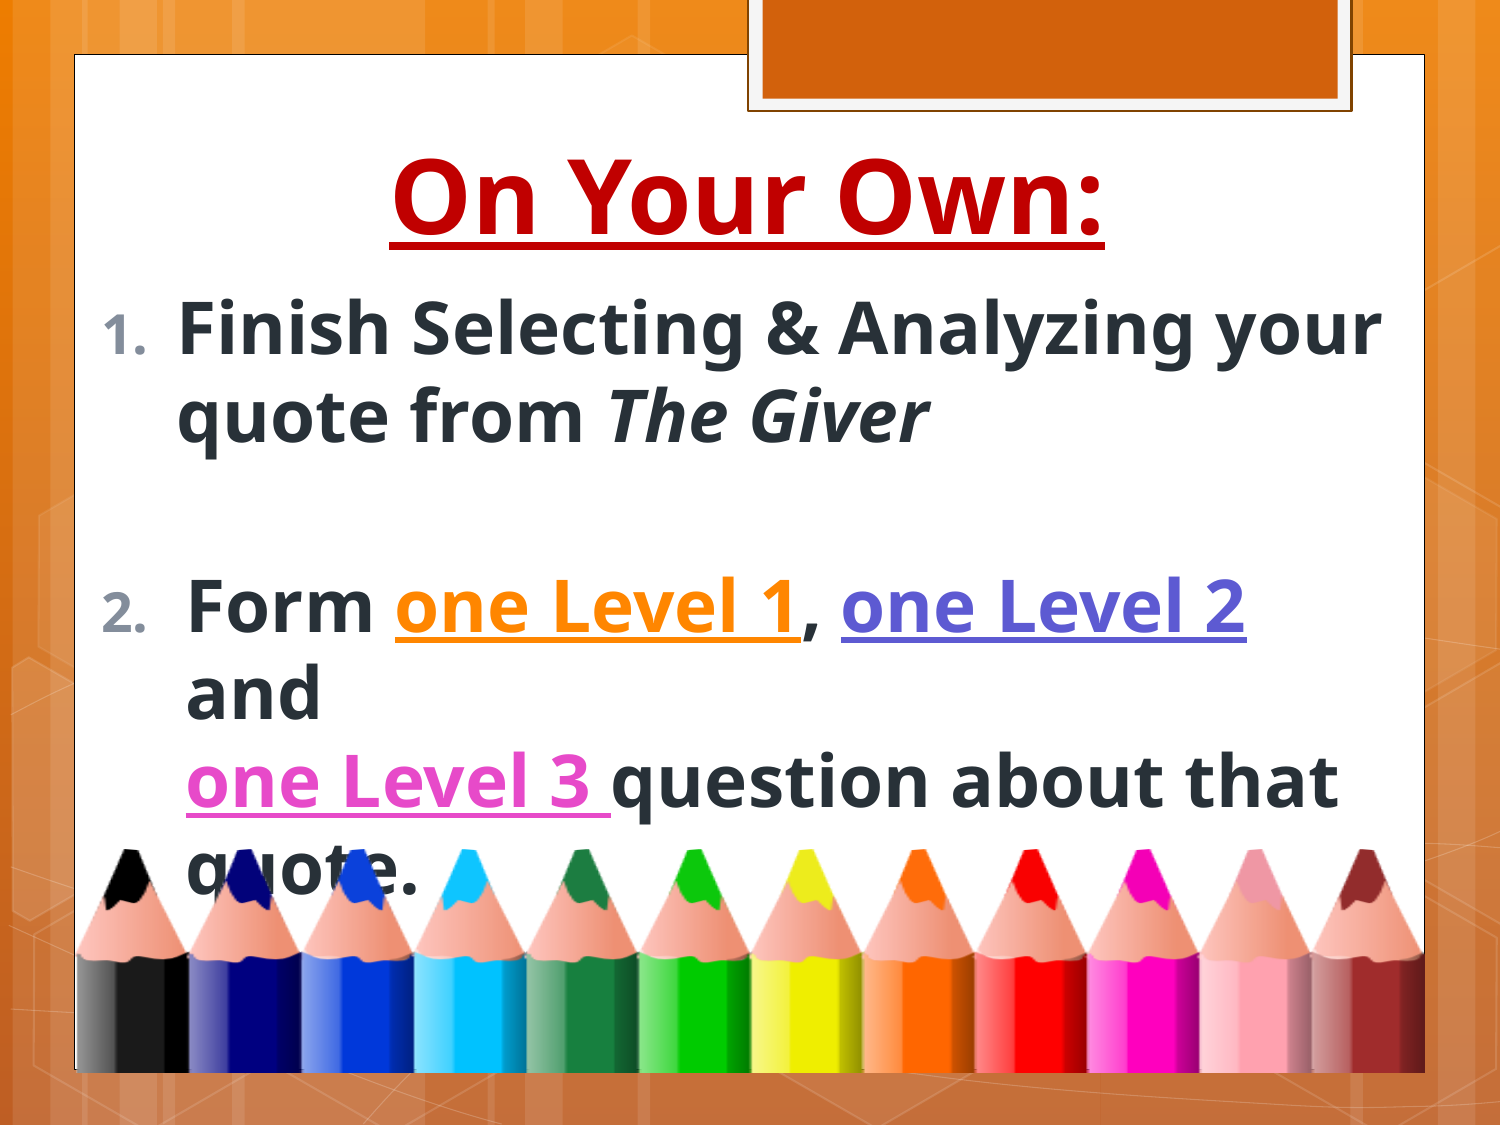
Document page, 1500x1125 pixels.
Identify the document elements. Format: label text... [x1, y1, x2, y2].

title On Your Own: [171, 75, 1324, 263]
picture [74, 849, 1426, 1073]
list Finish Selecting & Analyzing your quote from The Giver Form one Level 1, one Level 2 and one Level 3 question about that quote. [75, 274, 1413, 848]
